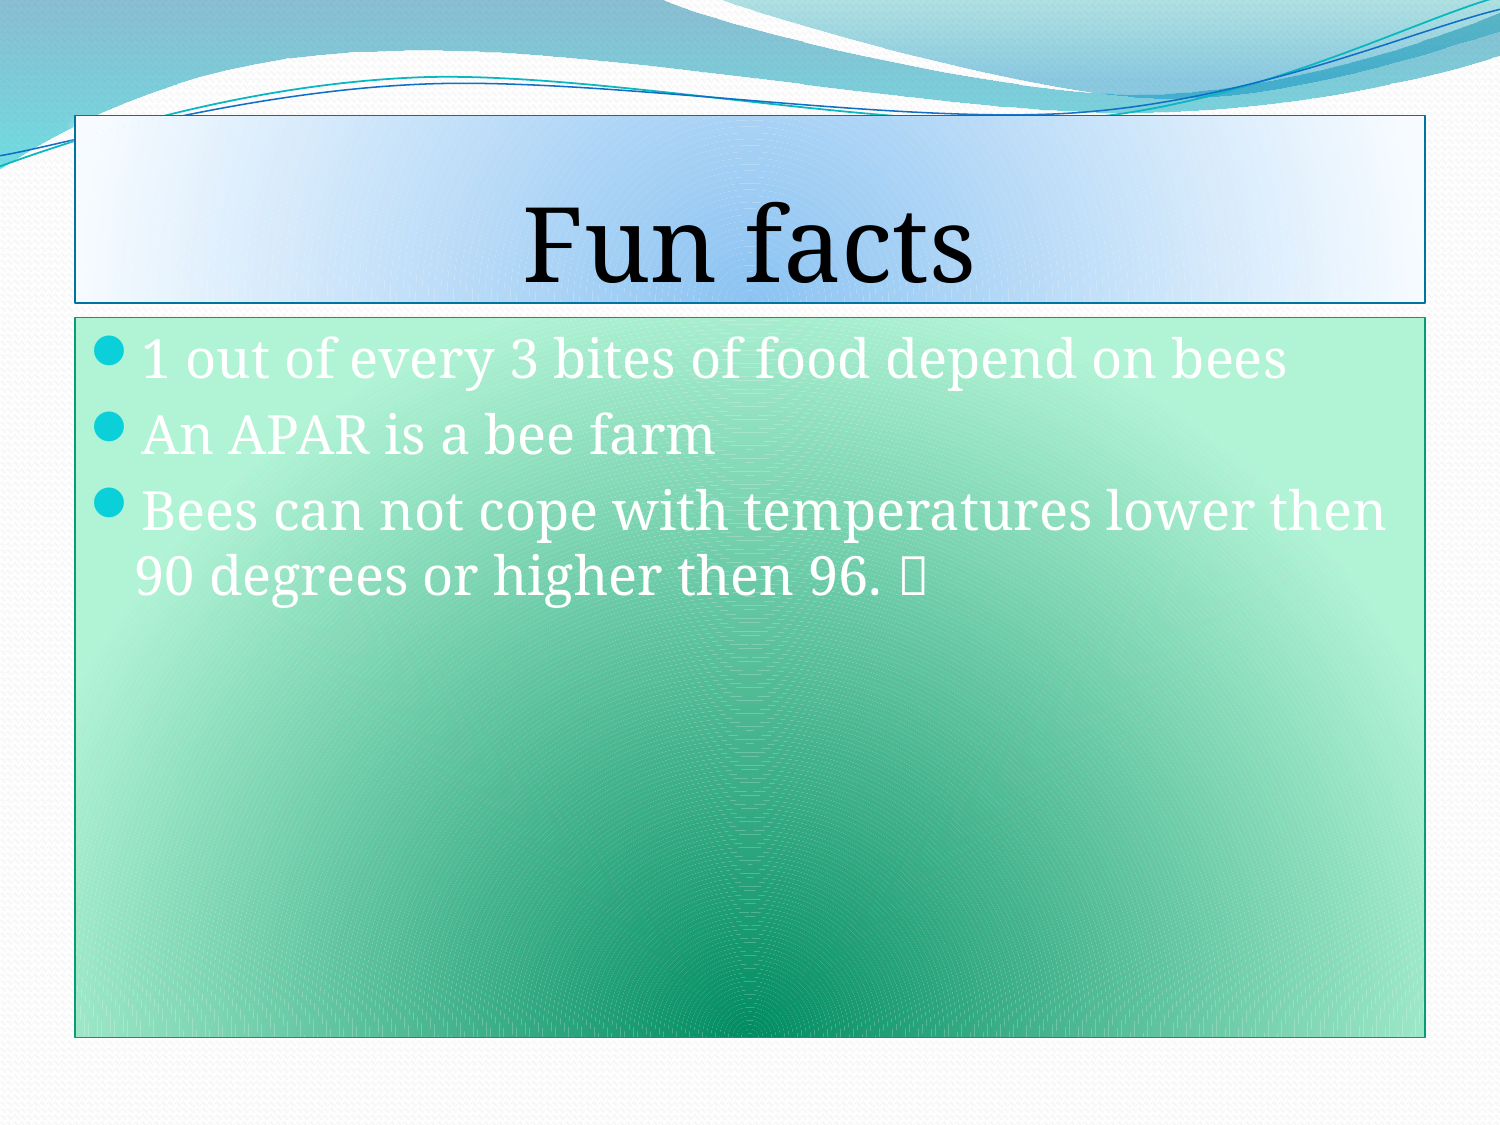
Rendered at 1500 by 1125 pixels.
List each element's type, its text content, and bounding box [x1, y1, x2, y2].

list 1 out of every 3 bites of food depend on bees An APAR is a bee farm Bees can not cope with temperatures lower then 90 degrees or higher then 96.  [74, 317, 1426, 1038]
title Fun facts [74, 115, 1426, 304]
